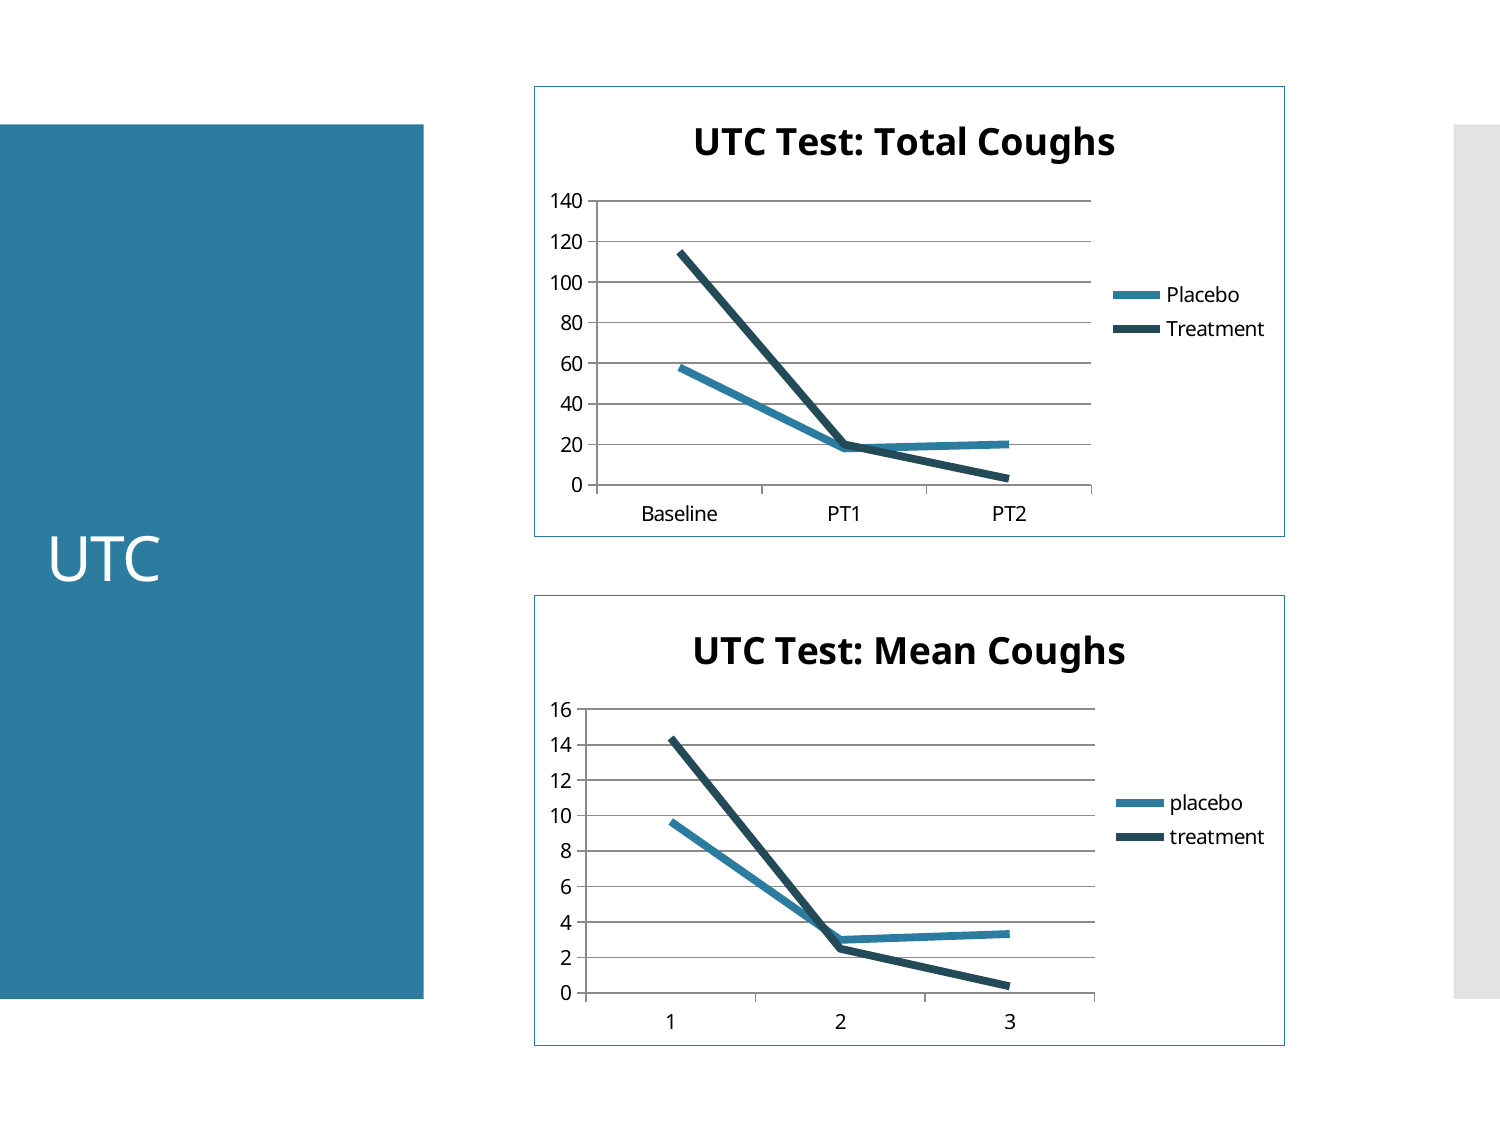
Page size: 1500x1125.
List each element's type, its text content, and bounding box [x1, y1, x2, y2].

chart [533, 594, 1285, 1046]
chart [533, 86, 1285, 538]
title UTC [31, 184, 394, 940]
